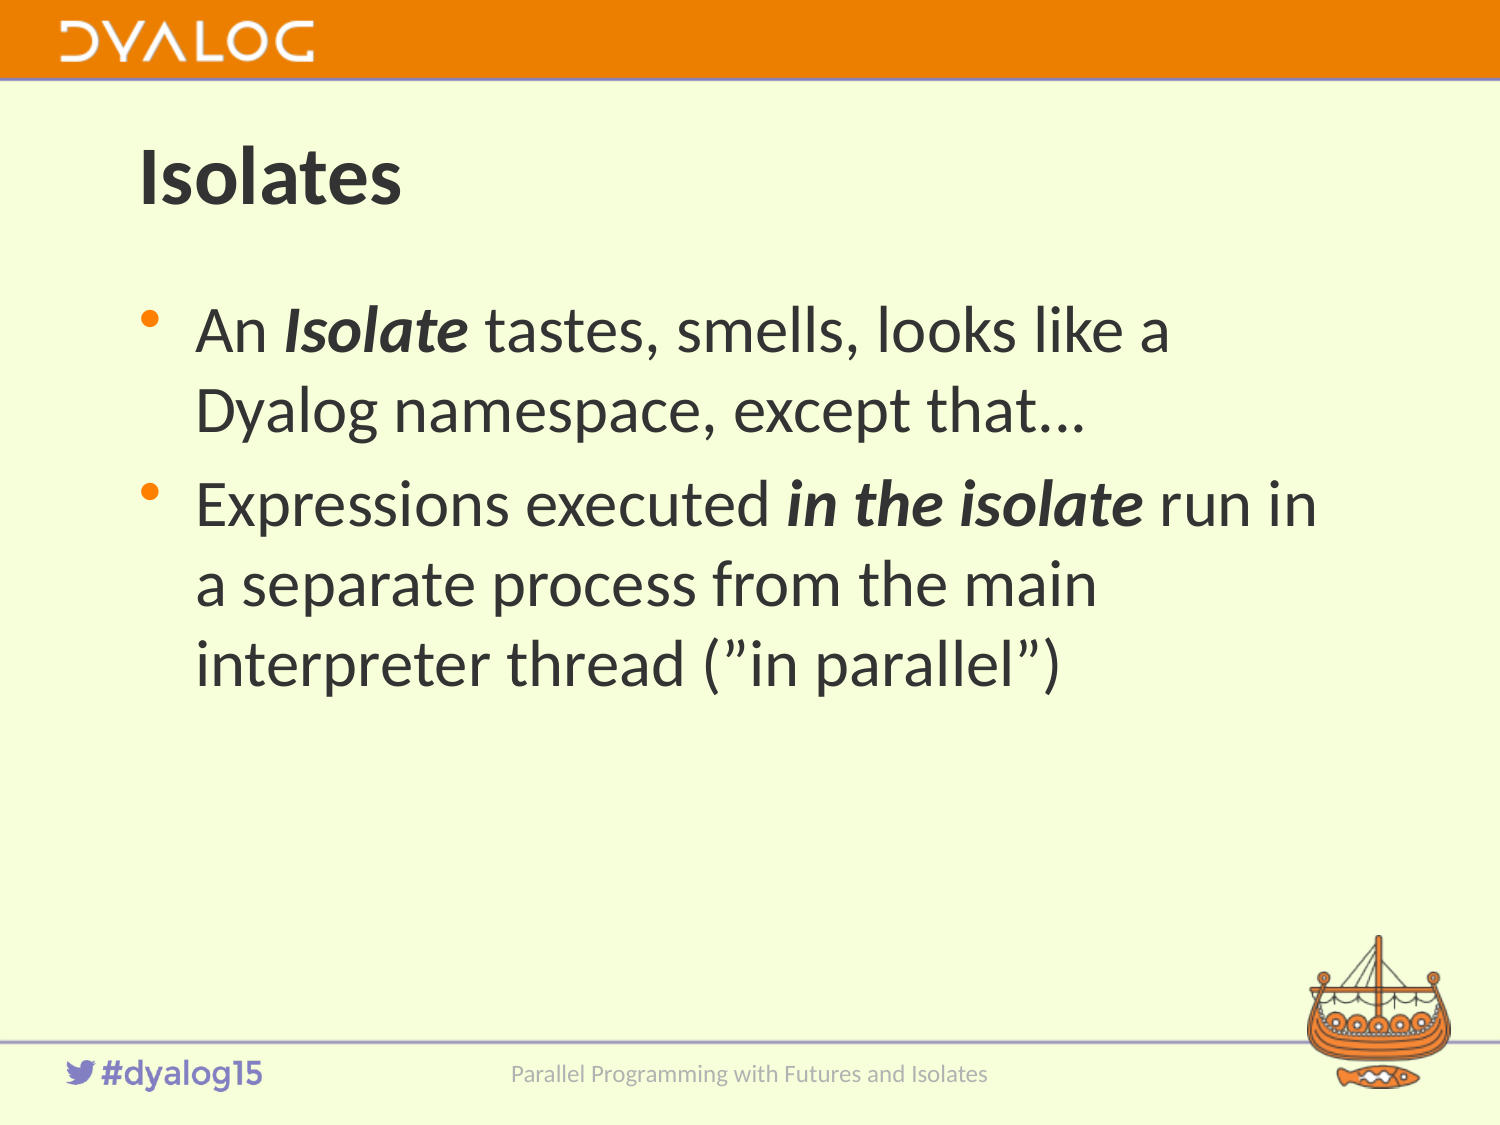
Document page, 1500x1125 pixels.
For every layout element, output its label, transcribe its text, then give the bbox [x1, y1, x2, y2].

picture [0, 0, 1500, 1125]
footer Parallel Programming with Futures and Isolates [395, 1042, 1105, 1103]
list An Isolate tastes, smells, looks like a Dyalog namespace, except that... Expressions executed in the isolate run in a separate process from the main interpreter thread (”in parallel”) [123, 278, 1376, 988]
title Isolates [123, 113, 1376, 254]
